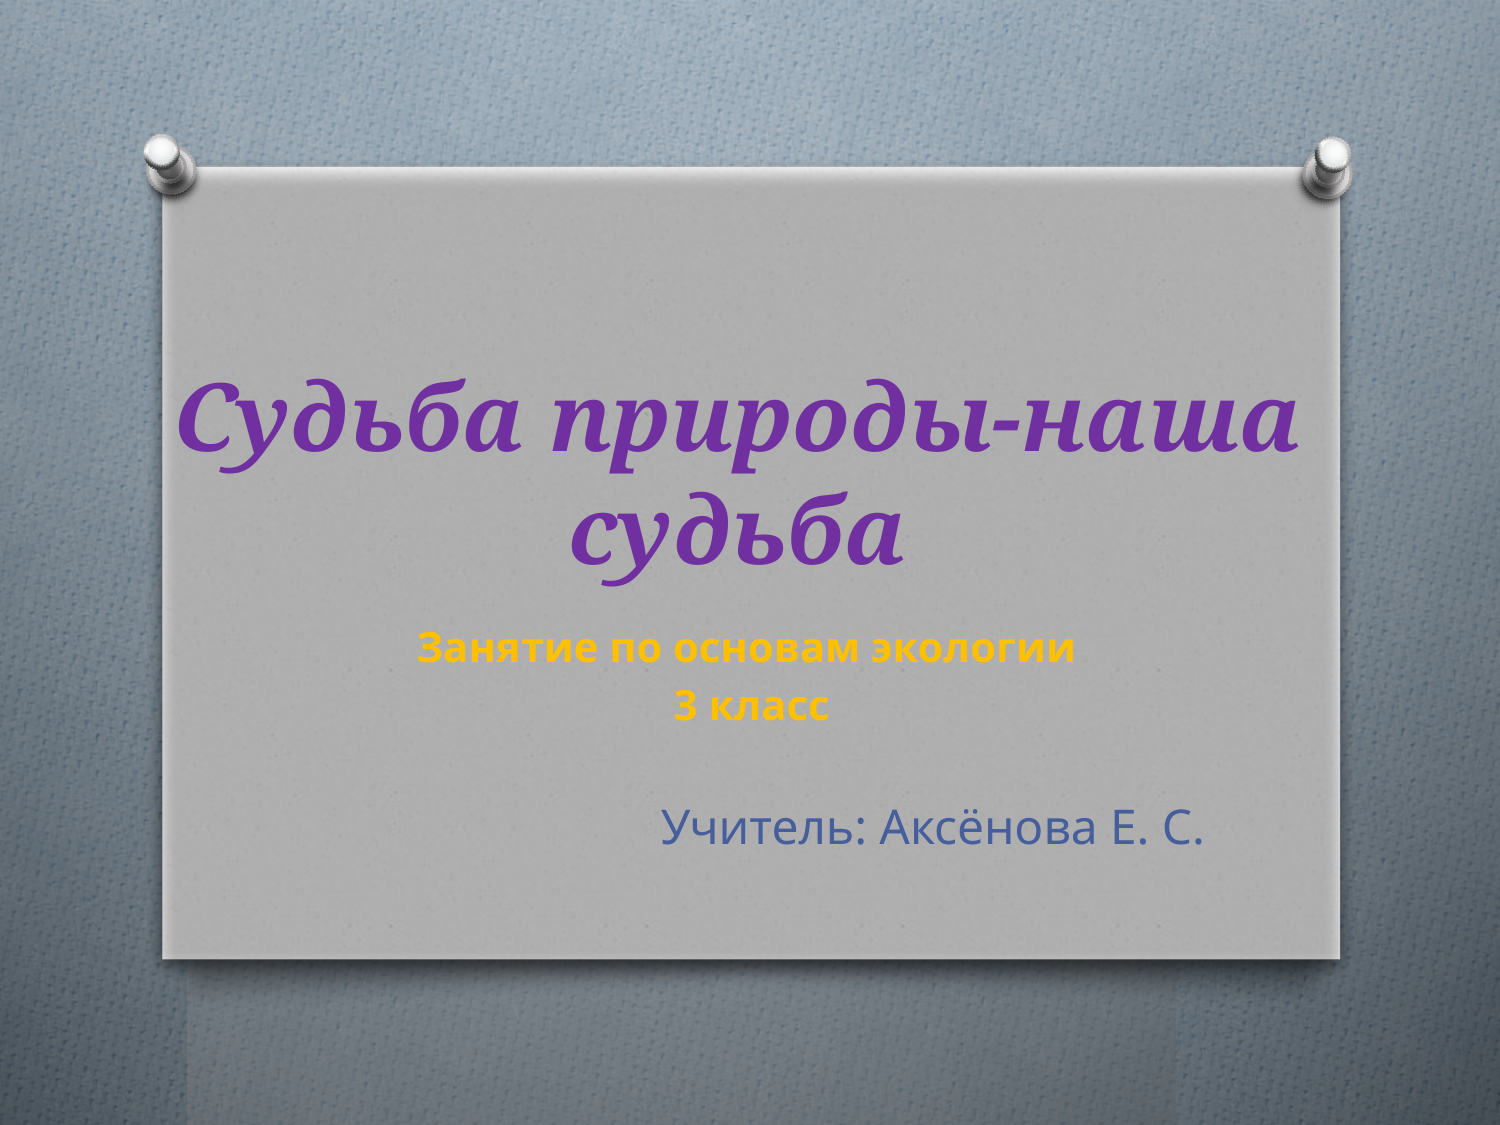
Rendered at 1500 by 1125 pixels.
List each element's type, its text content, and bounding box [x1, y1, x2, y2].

subtitle Занятие по основам экологии 3 класс Учитель: Аксёнова Е. С. [283, 612, 1221, 863]
title Судьба природы-наша судьба [100, 349, 1376, 591]
picture [1274, 109, 1396, 230]
picture [112, 100, 235, 224]
